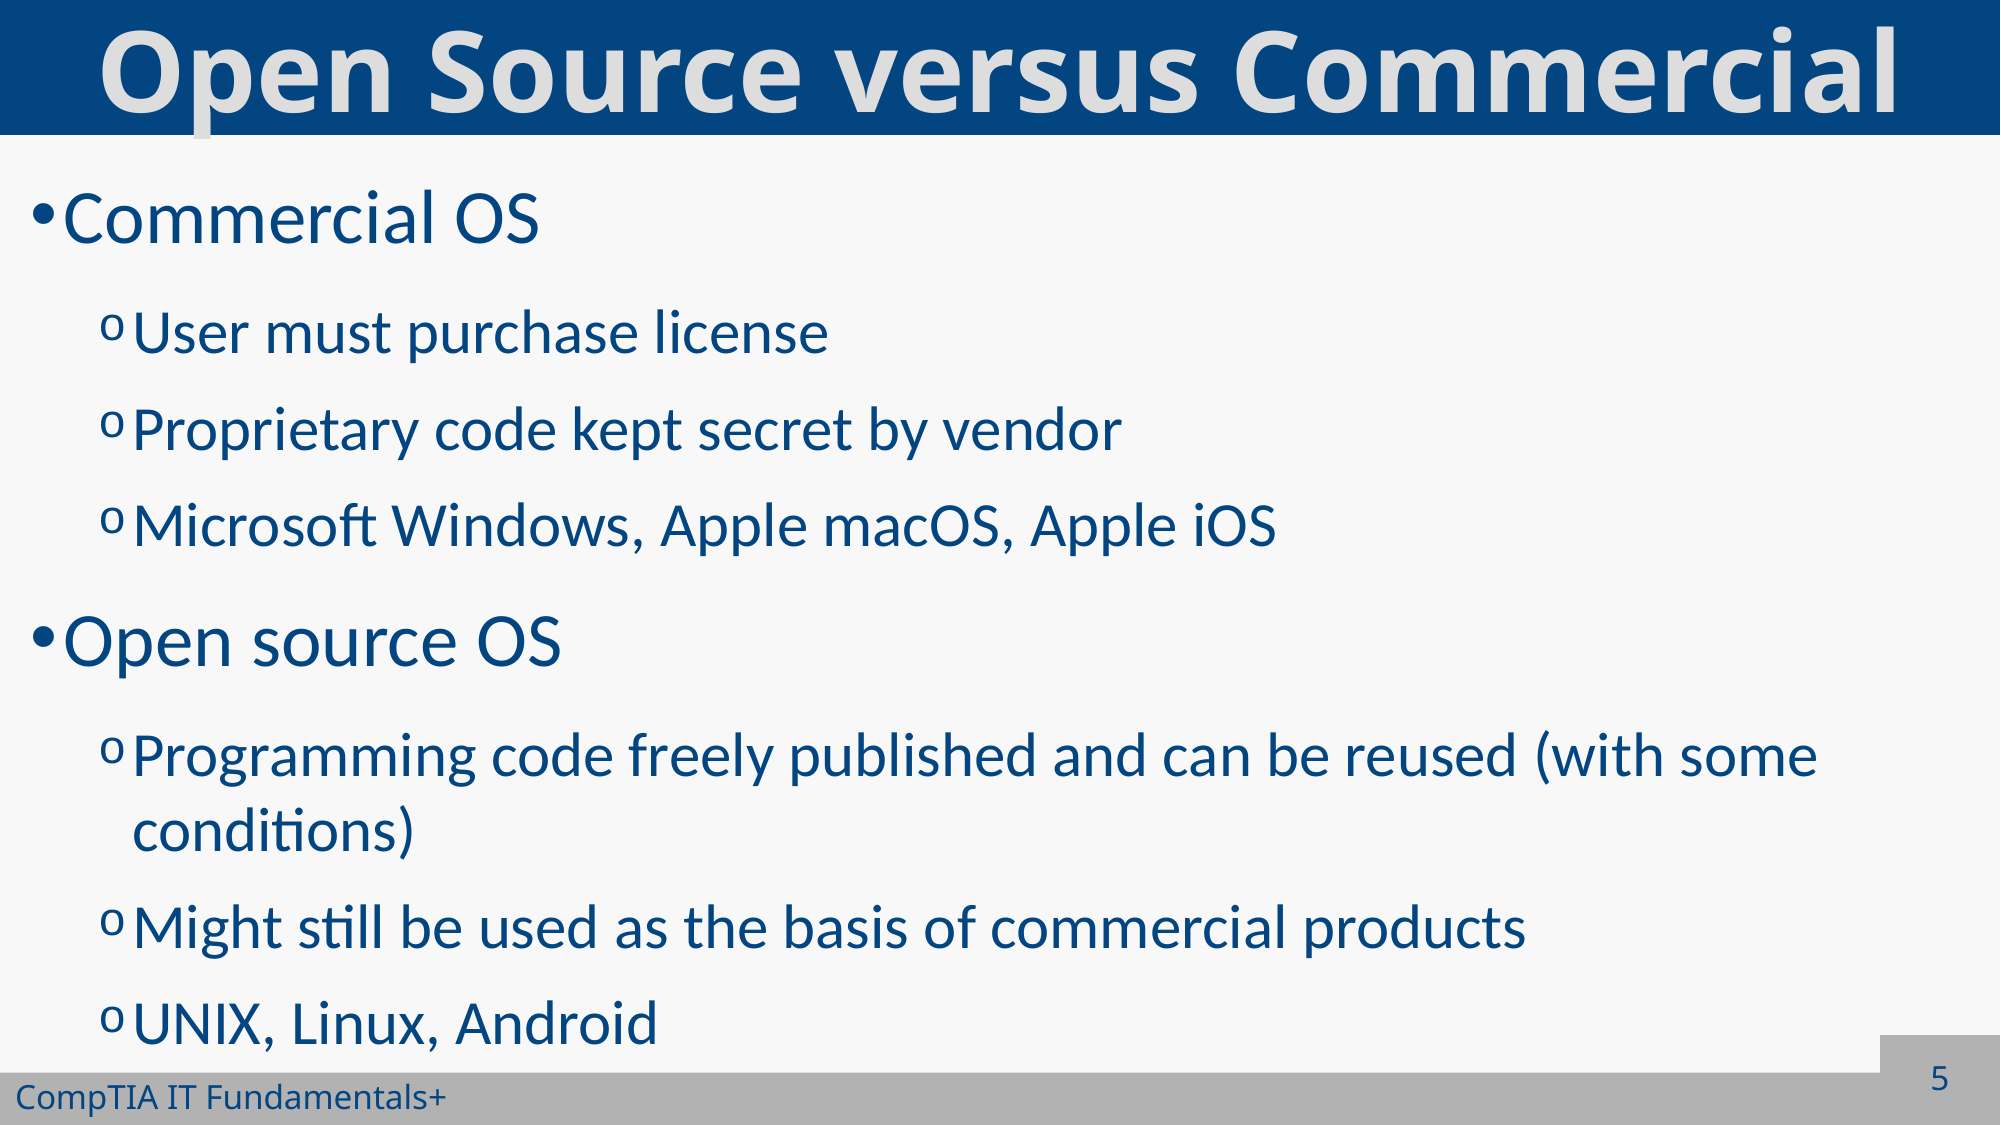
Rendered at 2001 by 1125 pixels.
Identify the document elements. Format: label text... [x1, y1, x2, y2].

title Open Source versus Commercial [0, 0, 2000, 135]
slide_number 5 [1880, 1035, 2000, 1125]
footer CompTIA IT Fundamentals+ [0, 1072, 1880, 1125]
list Commercial OS User must purchase license Proprietary code kept secret by vendor Microsoft Windows, Apple macOS, Apple iOS Open source OS Programming code freely published and can be reused (with some conditions) Might still be used as the basis of commercial products UNIX, Linux, Android [15, 149, 1980, 1065]
